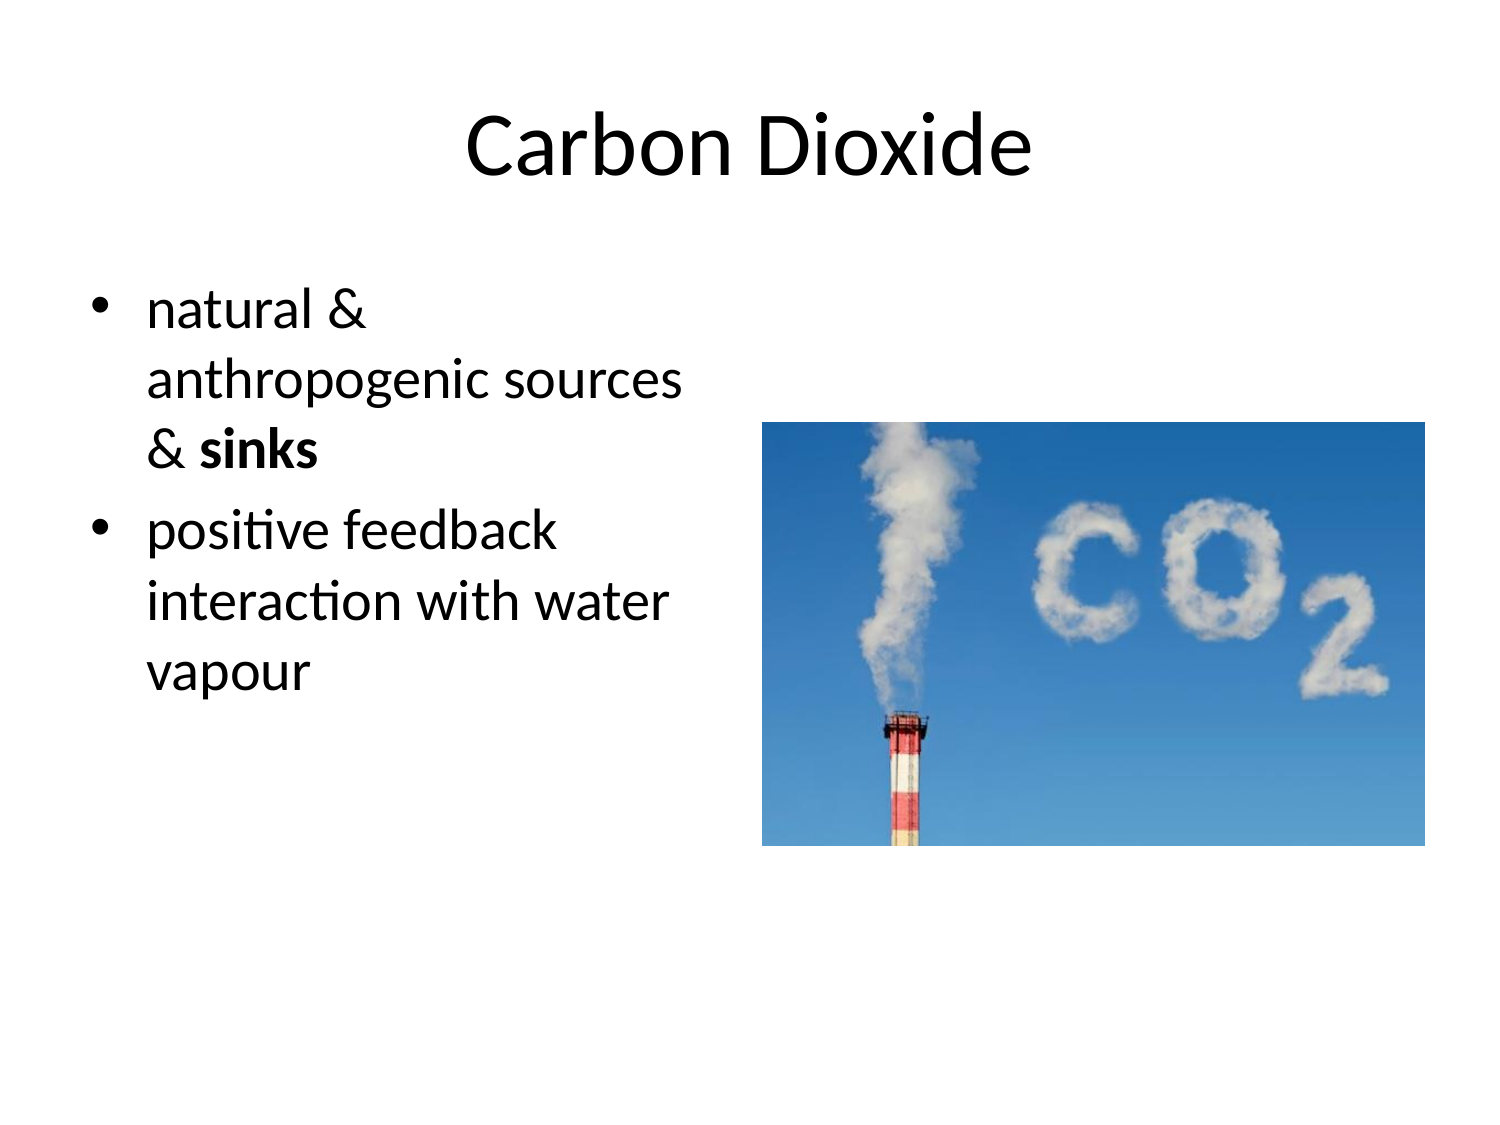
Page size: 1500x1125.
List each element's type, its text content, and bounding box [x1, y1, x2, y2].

title Carbon Dioxide [75, 45, 1425, 233]
list natural & anthropogenic sources & sinks positive feedback interaction with water vapour [75, 262, 738, 1005]
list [762, 262, 1426, 1006]
